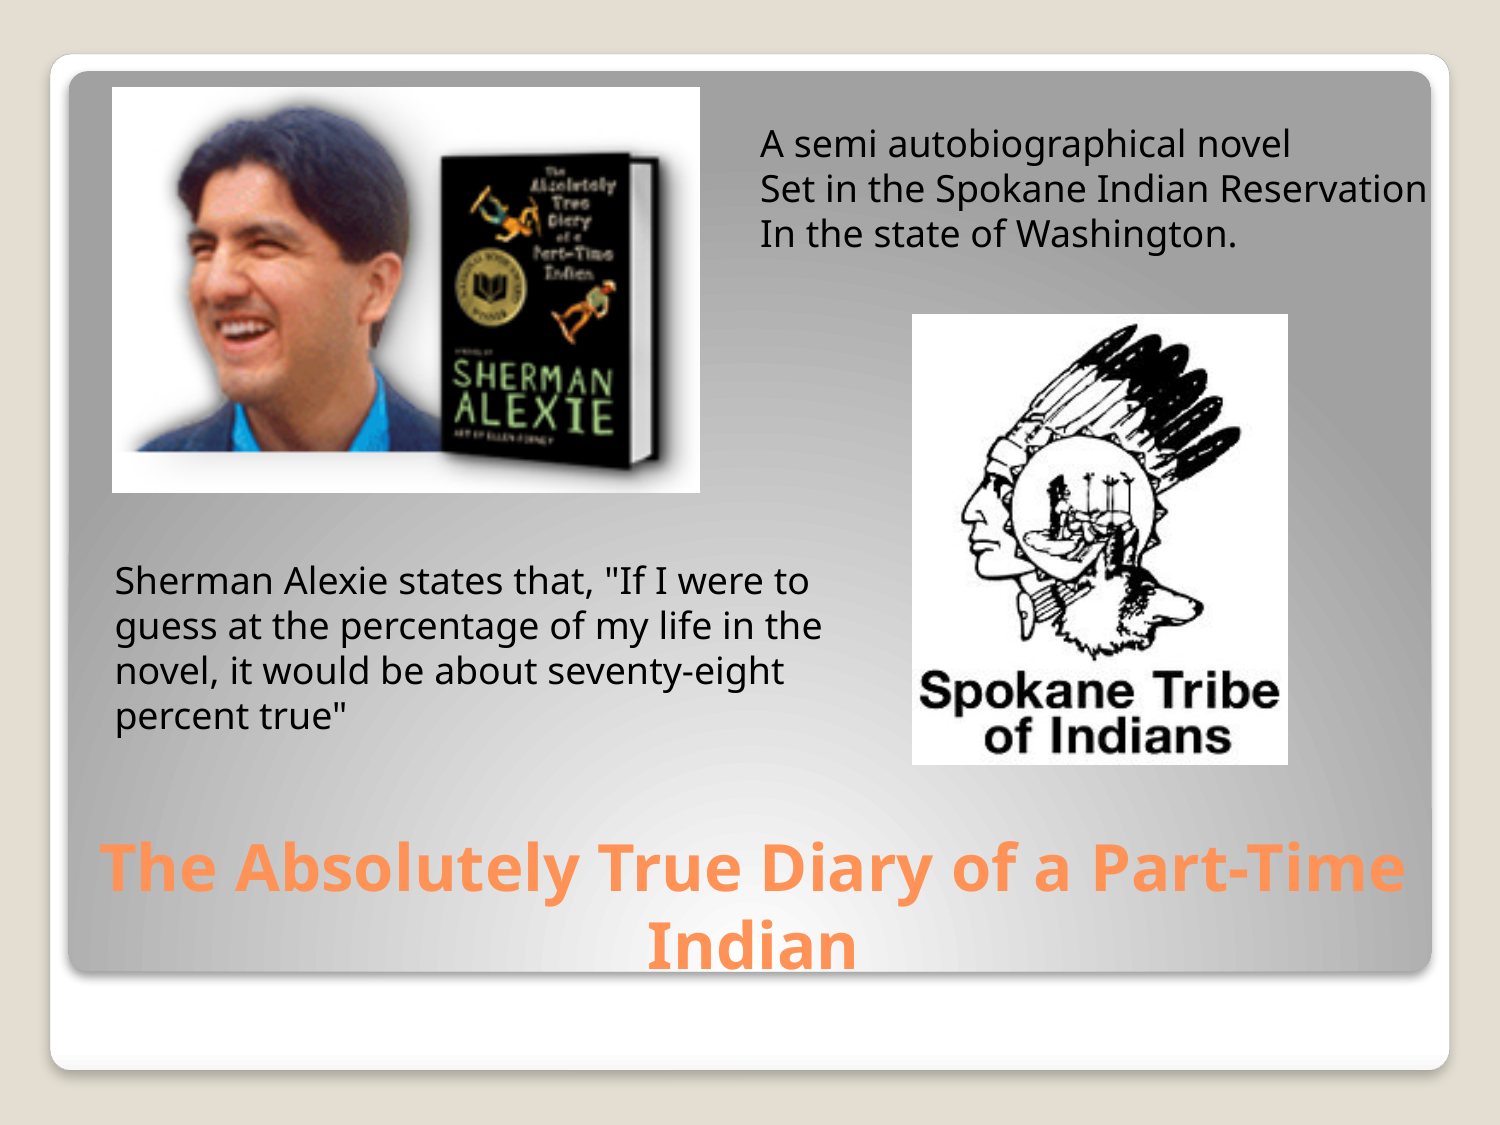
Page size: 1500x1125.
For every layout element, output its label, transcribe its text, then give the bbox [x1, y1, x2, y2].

title The Absolutely True Diary of a Part-Time Indian [82, 817, 1425, 990]
text_box Sherman Alexie states that, "If I were to guess at the percentage of my life in the novel, it would be about seventy-eight percent true" [99, 549, 850, 745]
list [112, 87, 701, 493]
picture [912, 314, 1288, 765]
text_box A semi autobiographical novel Set in the Spokane Indian Reservation In the state of Washington. [745, 112, 1444, 308]
